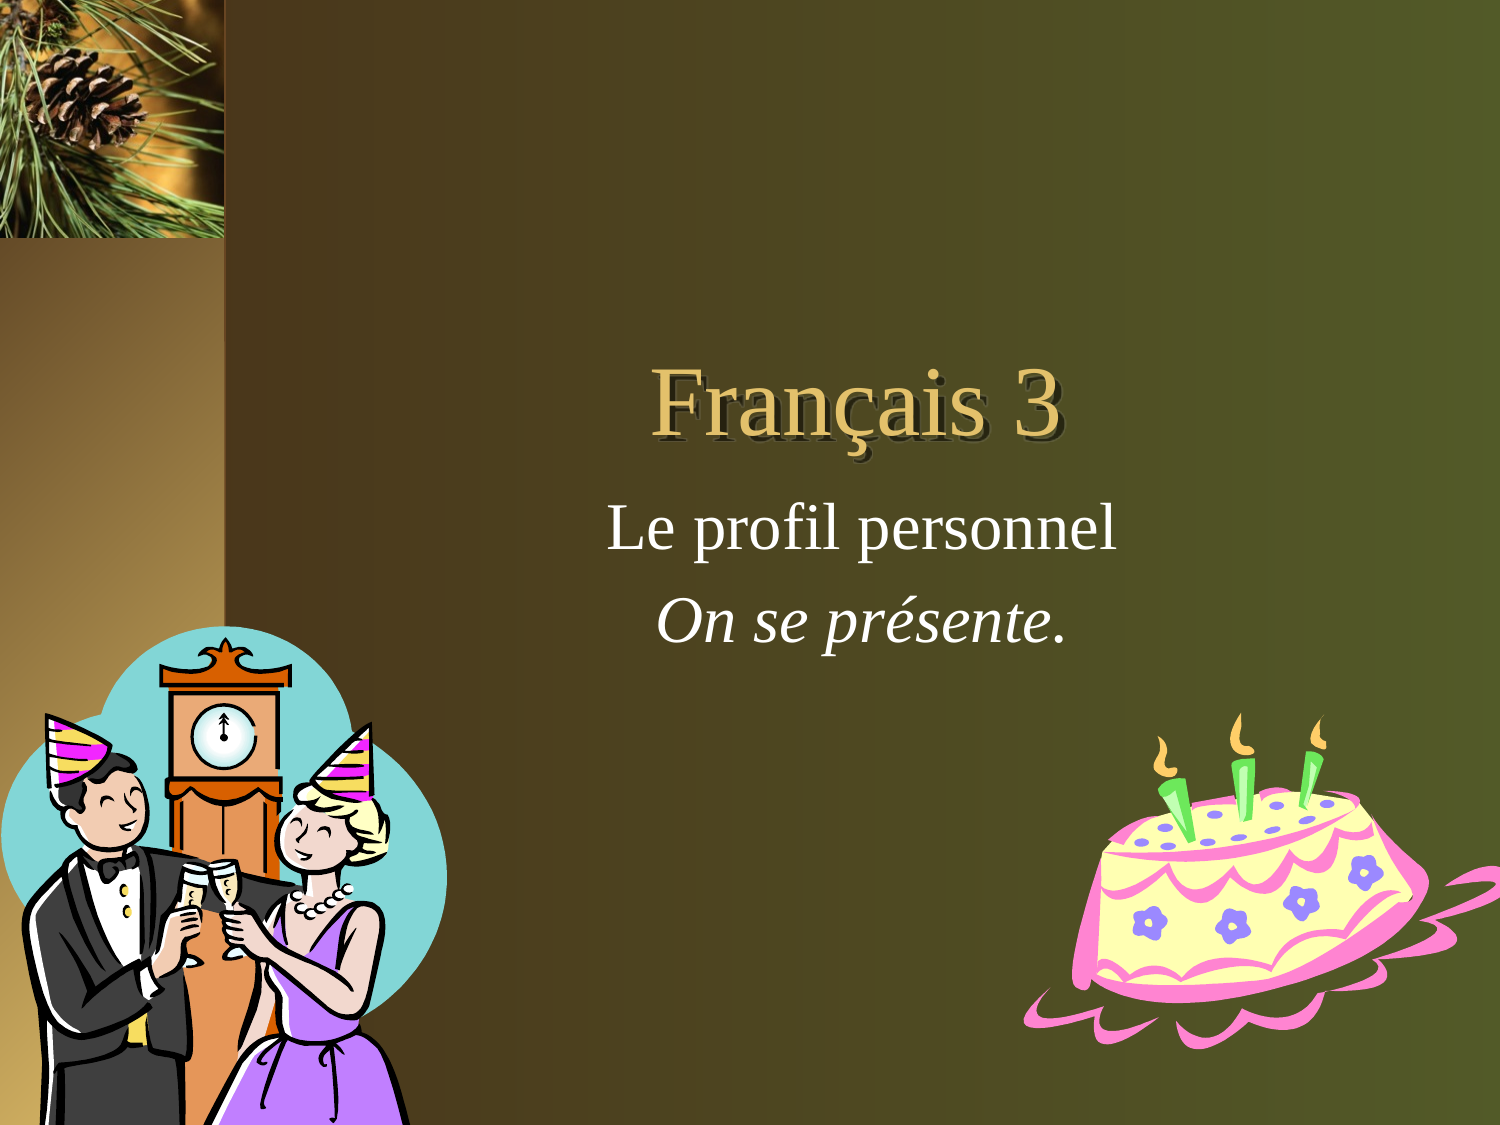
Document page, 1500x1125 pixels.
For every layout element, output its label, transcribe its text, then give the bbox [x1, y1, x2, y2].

subtitle Le profil personnel On se présente. [337, 474, 1388, 863]
picture [0, 0, 224, 238]
picture [0, 626, 448, 1125]
title Français 3 [262, 274, 1451, 517]
picture [1014, 712, 1500, 1052]
